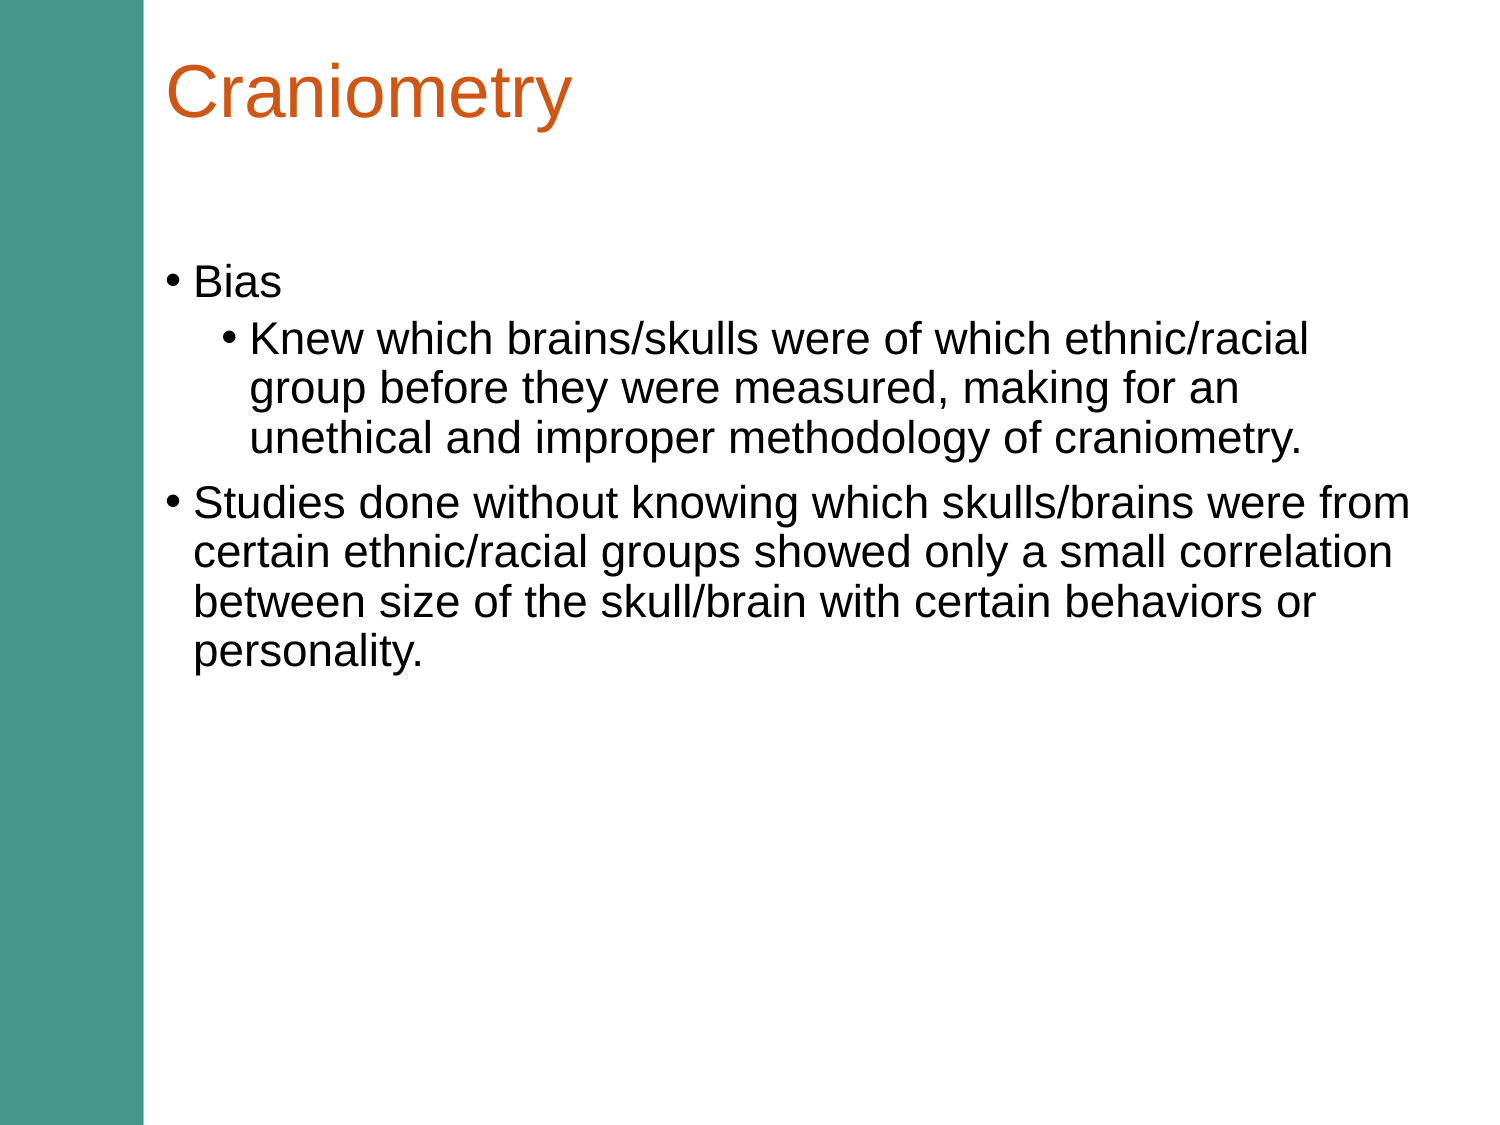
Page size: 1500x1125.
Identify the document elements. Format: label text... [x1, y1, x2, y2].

title Craniometry [150, 37, 1444, 150]
picture [0, 0, 1500, 1125]
list Bias Knew which brains/skulls were of which ethnic/racial group before they were measured, making for an unethical and improper methodology of craniometry. Studies done without knowing which skulls/brains were from certain ethnic/racial groups showed only a small correlation between size of the skull/brain with certain behaviors or personality. [150, 249, 1444, 964]
